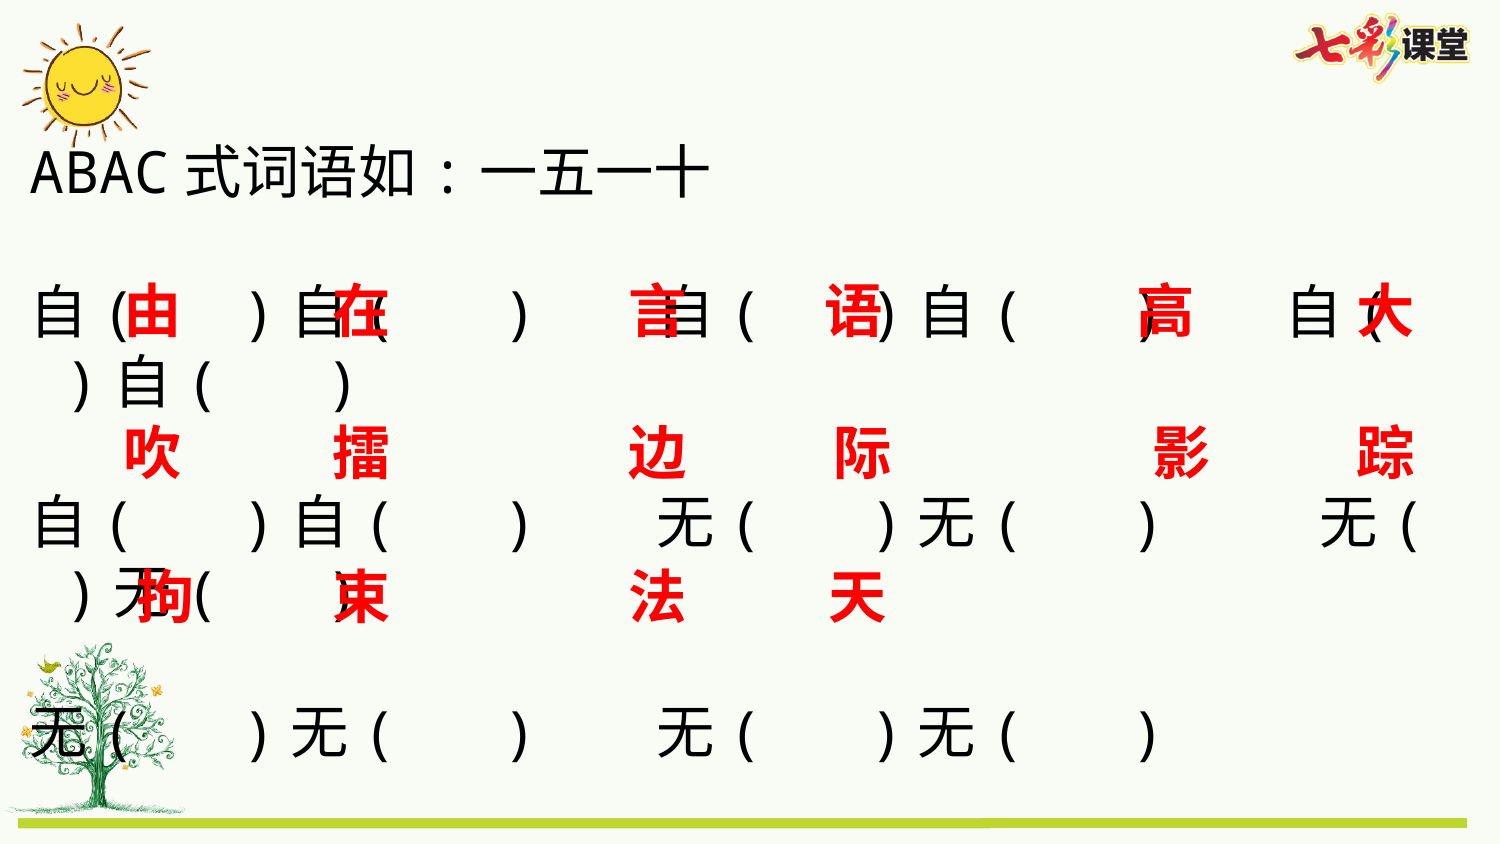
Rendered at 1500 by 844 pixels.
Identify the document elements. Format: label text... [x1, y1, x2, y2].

text_box 擂 [317, 408, 406, 494]
text_box ABAC式词语如:一五一十 自( )自( ) 自( )自( ) 自( )自( ) 自( )自( ) 无( )无( ) 无( )无( ) 无( )无( ) 无( )无( ) [14, 128, 1486, 773]
text_box 高 [1121, 267, 1209, 352]
text_box 际 [818, 408, 907, 494]
text_box 影 [1138, 408, 1226, 494]
picture [0, 0, 173, 172]
text_box 吹 [108, 408, 197, 494]
text_box 边 [613, 408, 702, 494]
text_box 语 [809, 267, 907, 352]
text_box 言 [614, 267, 693, 352]
text_box 天 [814, 552, 902, 638]
text_box 在 [317, 267, 406, 352]
text_box 拘 [121, 552, 197, 638]
text_box 法 [613, 552, 702, 638]
text_box 踪 [1341, 408, 1430, 494]
picture [0, 608, 1467, 844]
picture [1291, 9, 1472, 87]
text_box 大 [1341, 267, 1430, 352]
text_box 由 [108, 267, 197, 352]
text_box 束 [317, 552, 406, 638]
